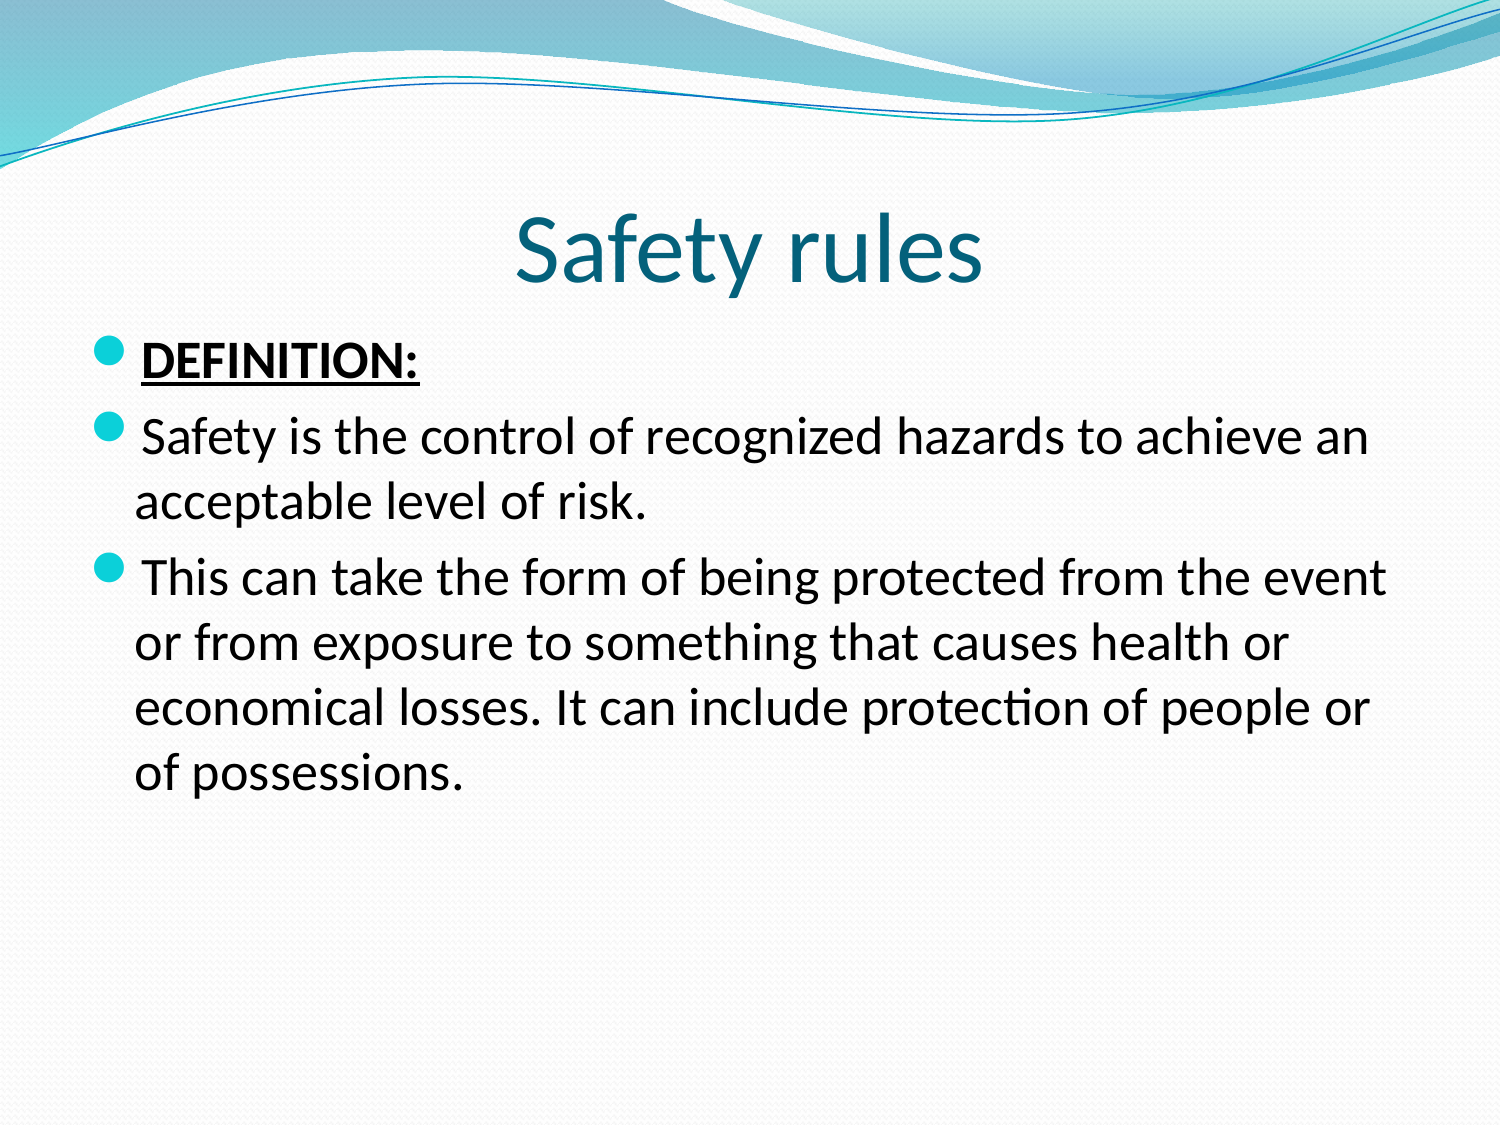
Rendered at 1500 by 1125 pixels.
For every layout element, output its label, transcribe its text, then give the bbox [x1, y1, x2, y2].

list DEFINITION: Safety is the control of recognized hazards to achieve an acceptable level of risk. This can take the form of being protected from the event or from exposure to something that causes health or economical losses. It can include protection of people or of possessions. [75, 317, 1425, 1038]
title Safety rules [75, 115, 1425, 303]
